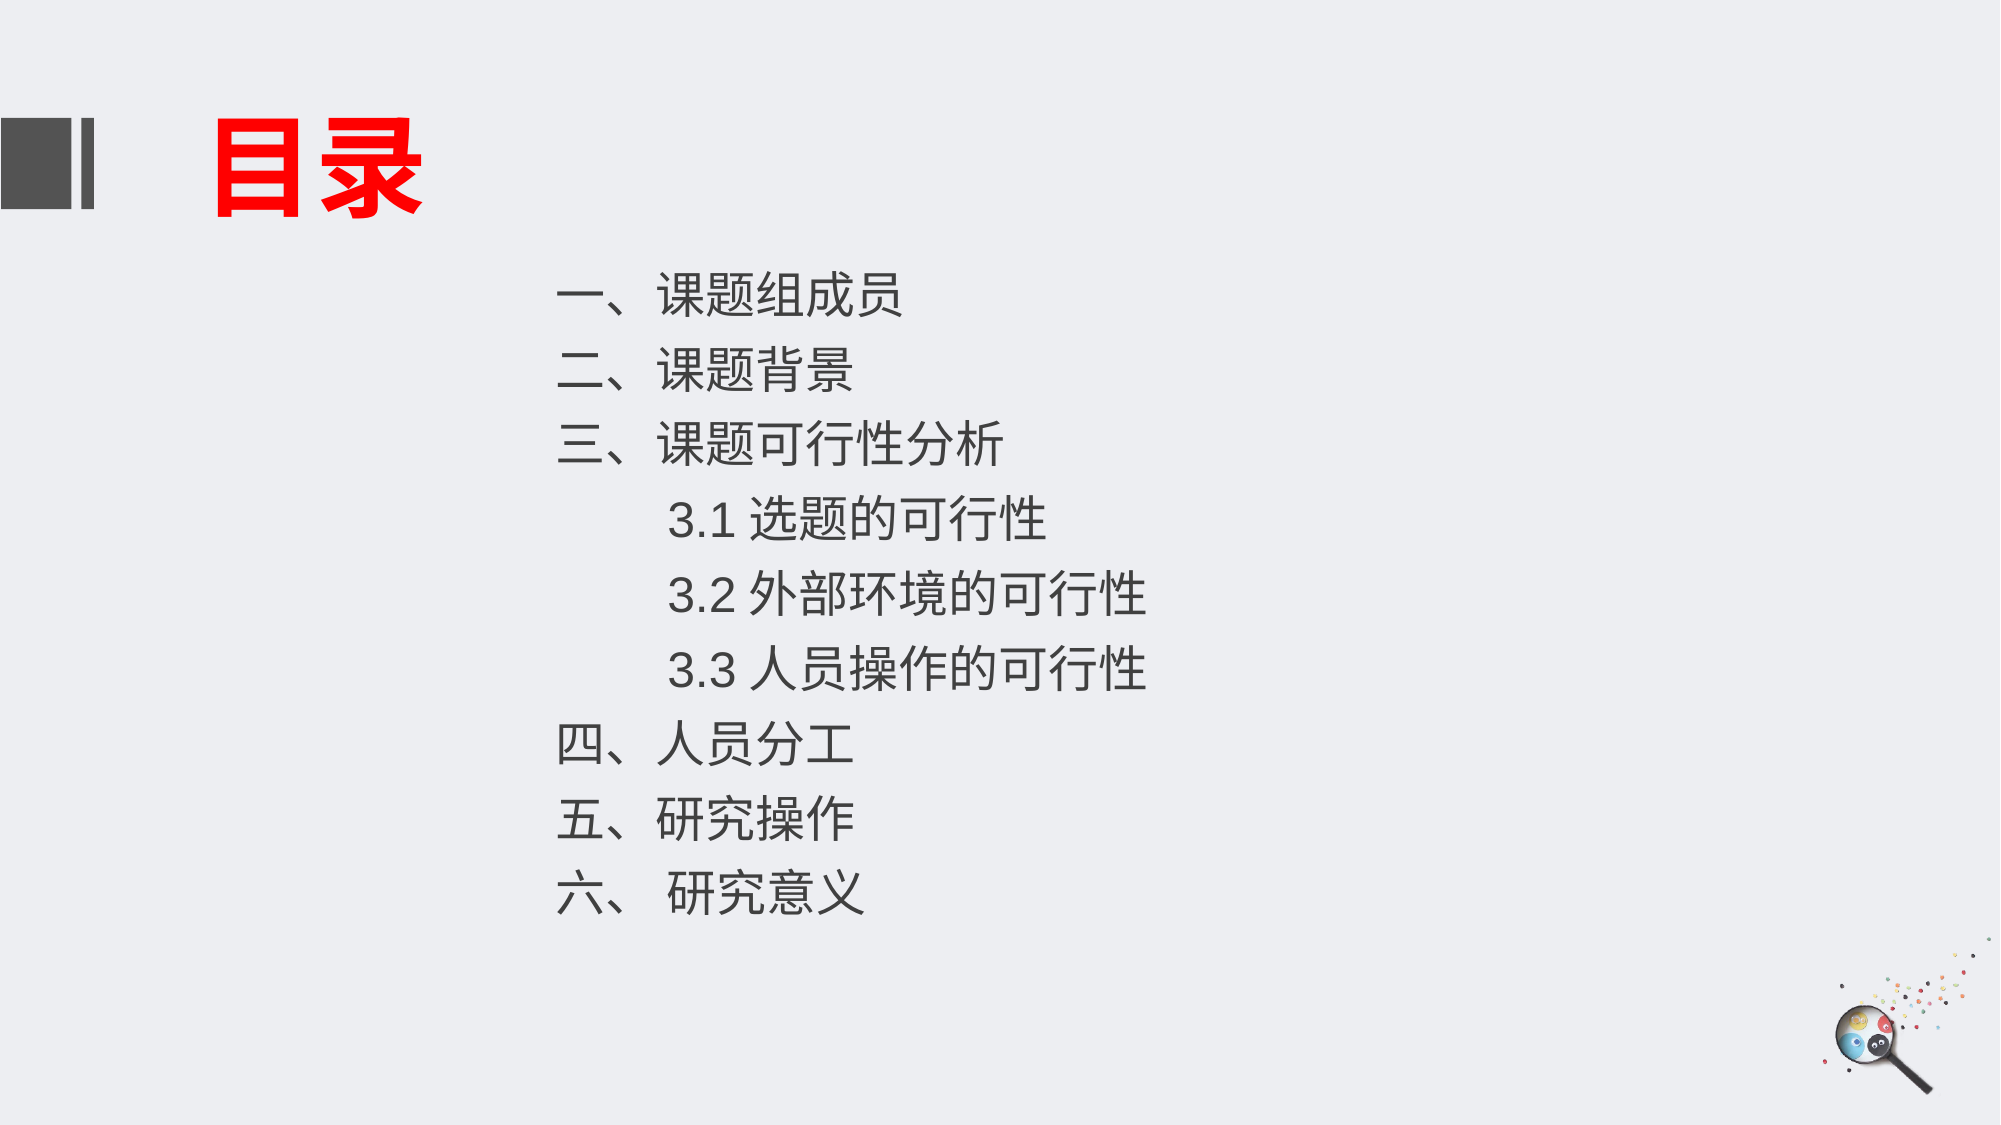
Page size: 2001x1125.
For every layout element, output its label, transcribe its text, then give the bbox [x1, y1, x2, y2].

title 目录 [187, 63, 1913, 282]
picture [1808, 932, 1993, 1103]
list 一、课题组成员 二、课题背景 三、课题可行性分析 3.1选题的可行性 3.2外部环境的可行性 3.3人员操作的可行性 四、人员分工 五、研究操作 六、 研究意义 [540, 262, 1913, 977]
